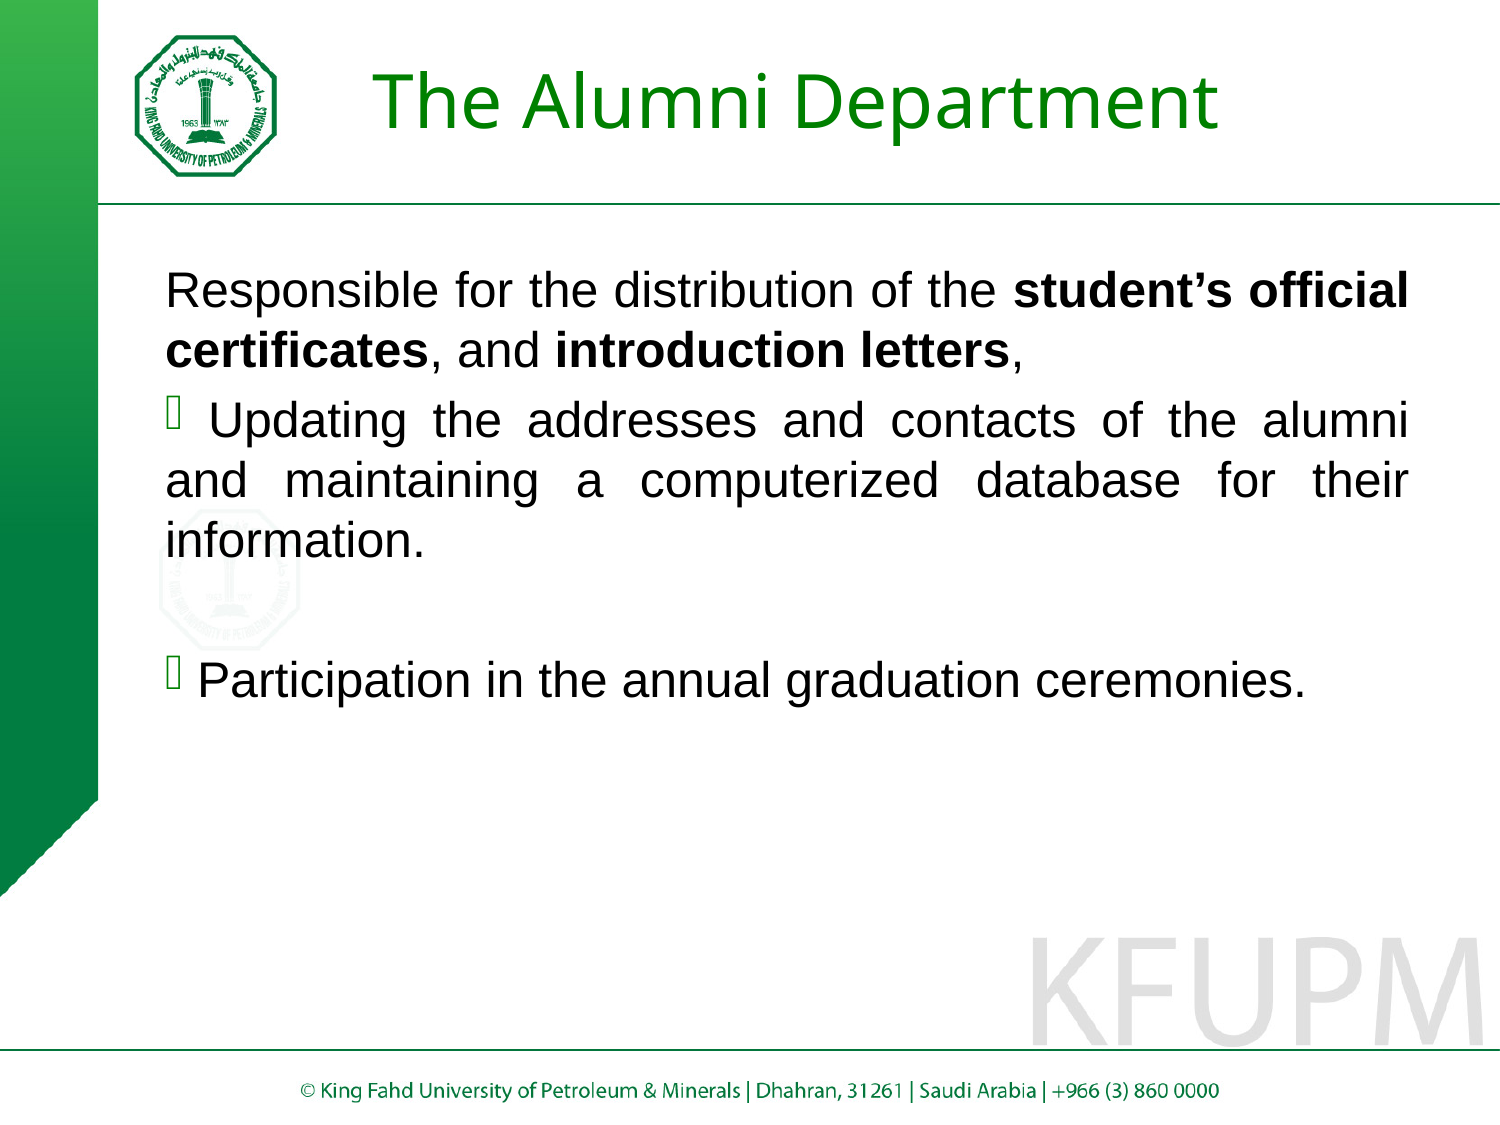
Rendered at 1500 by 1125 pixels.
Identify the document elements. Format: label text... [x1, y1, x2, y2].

picture [0, 0, 1500, 1103]
list Responsible for the distribution of the student’s official certificates, and introduction letters, Updating the addresses and contacts of the alumni and maintaining a computerized database for their information. Participation in the annual graduation ceremonies. [149, 249, 1426, 913]
title The Alumni Department [237, 21, 1376, 176]
